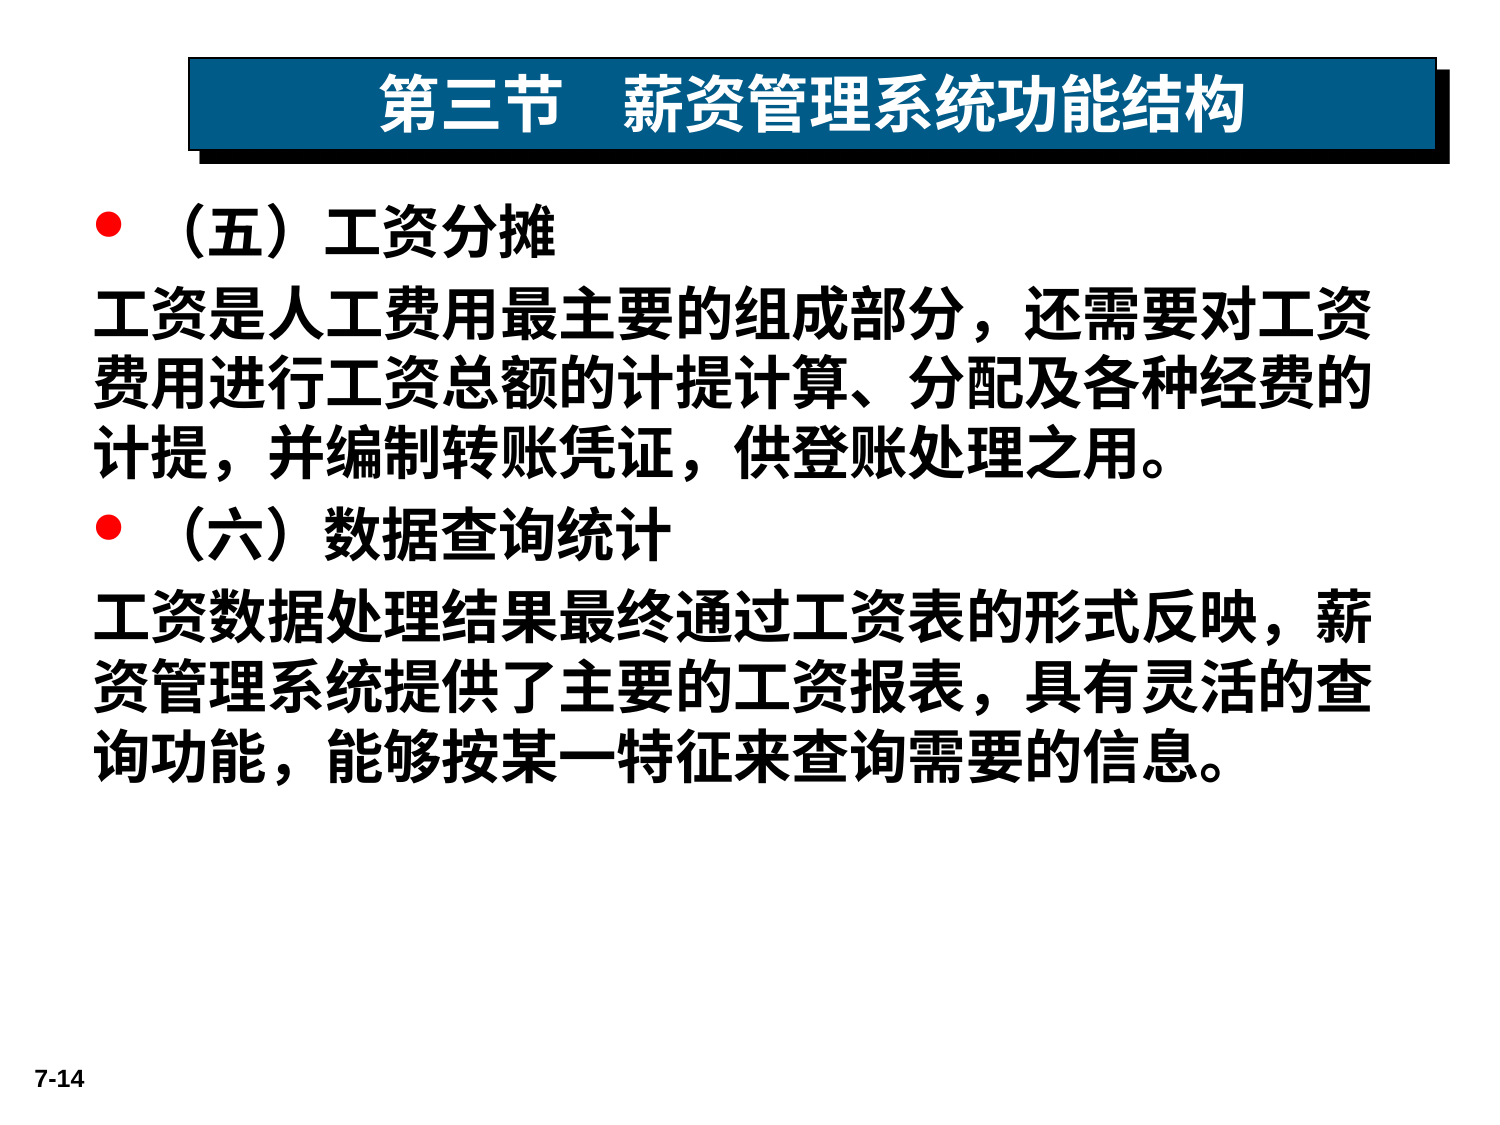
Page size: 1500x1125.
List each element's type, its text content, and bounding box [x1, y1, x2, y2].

list （五）工资分摊 工资是人工费用最主要的组成部分，还需要对工资费用进行工资总额的计提计算、分配及各种经费的计提，并编制转账凭证，供登账处理之用。 （六）数据查询统计 工资数据处理结果最终通过工资表的形式反映，薪资管理系统提供了主要的工资报表，具有灵活的查询功能，能够按某一特征来查询需要的信息。 [62, 187, 1438, 976]
title 第三节 薪资管理系统功能结构 [188, 57, 1437, 151]
